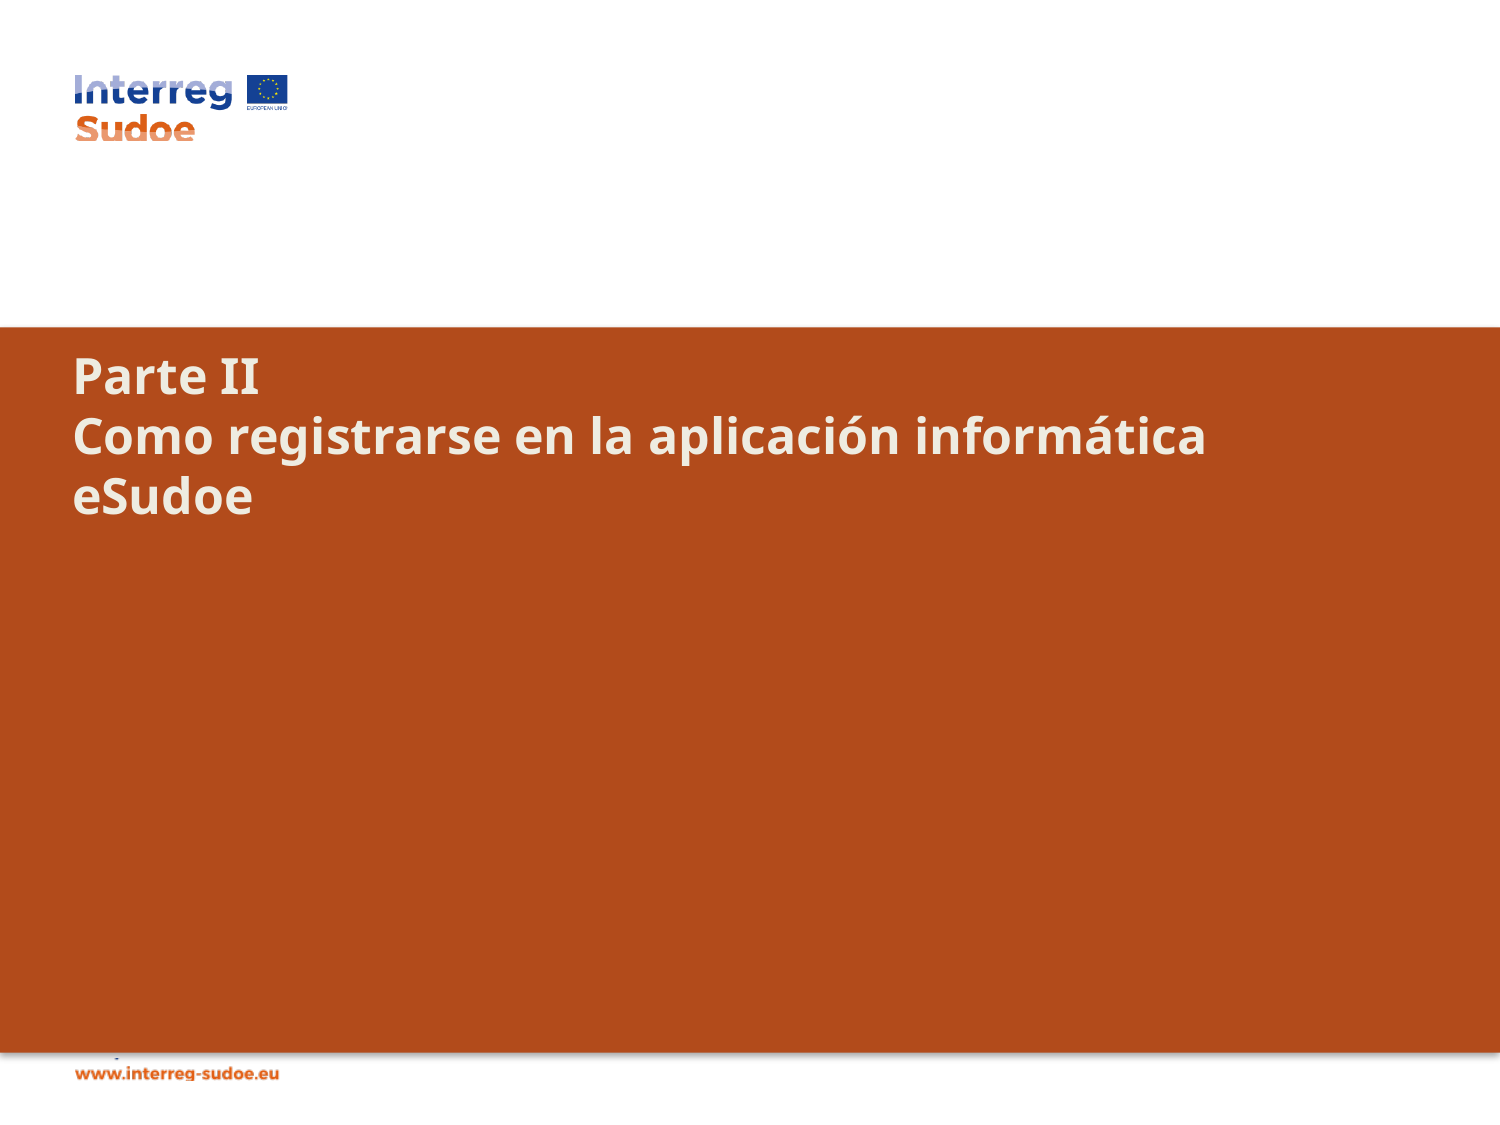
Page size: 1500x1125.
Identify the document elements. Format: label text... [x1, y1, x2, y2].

title Parte II Como registrarse en la aplicación informática eSudoe [57, 336, 1375, 560]
